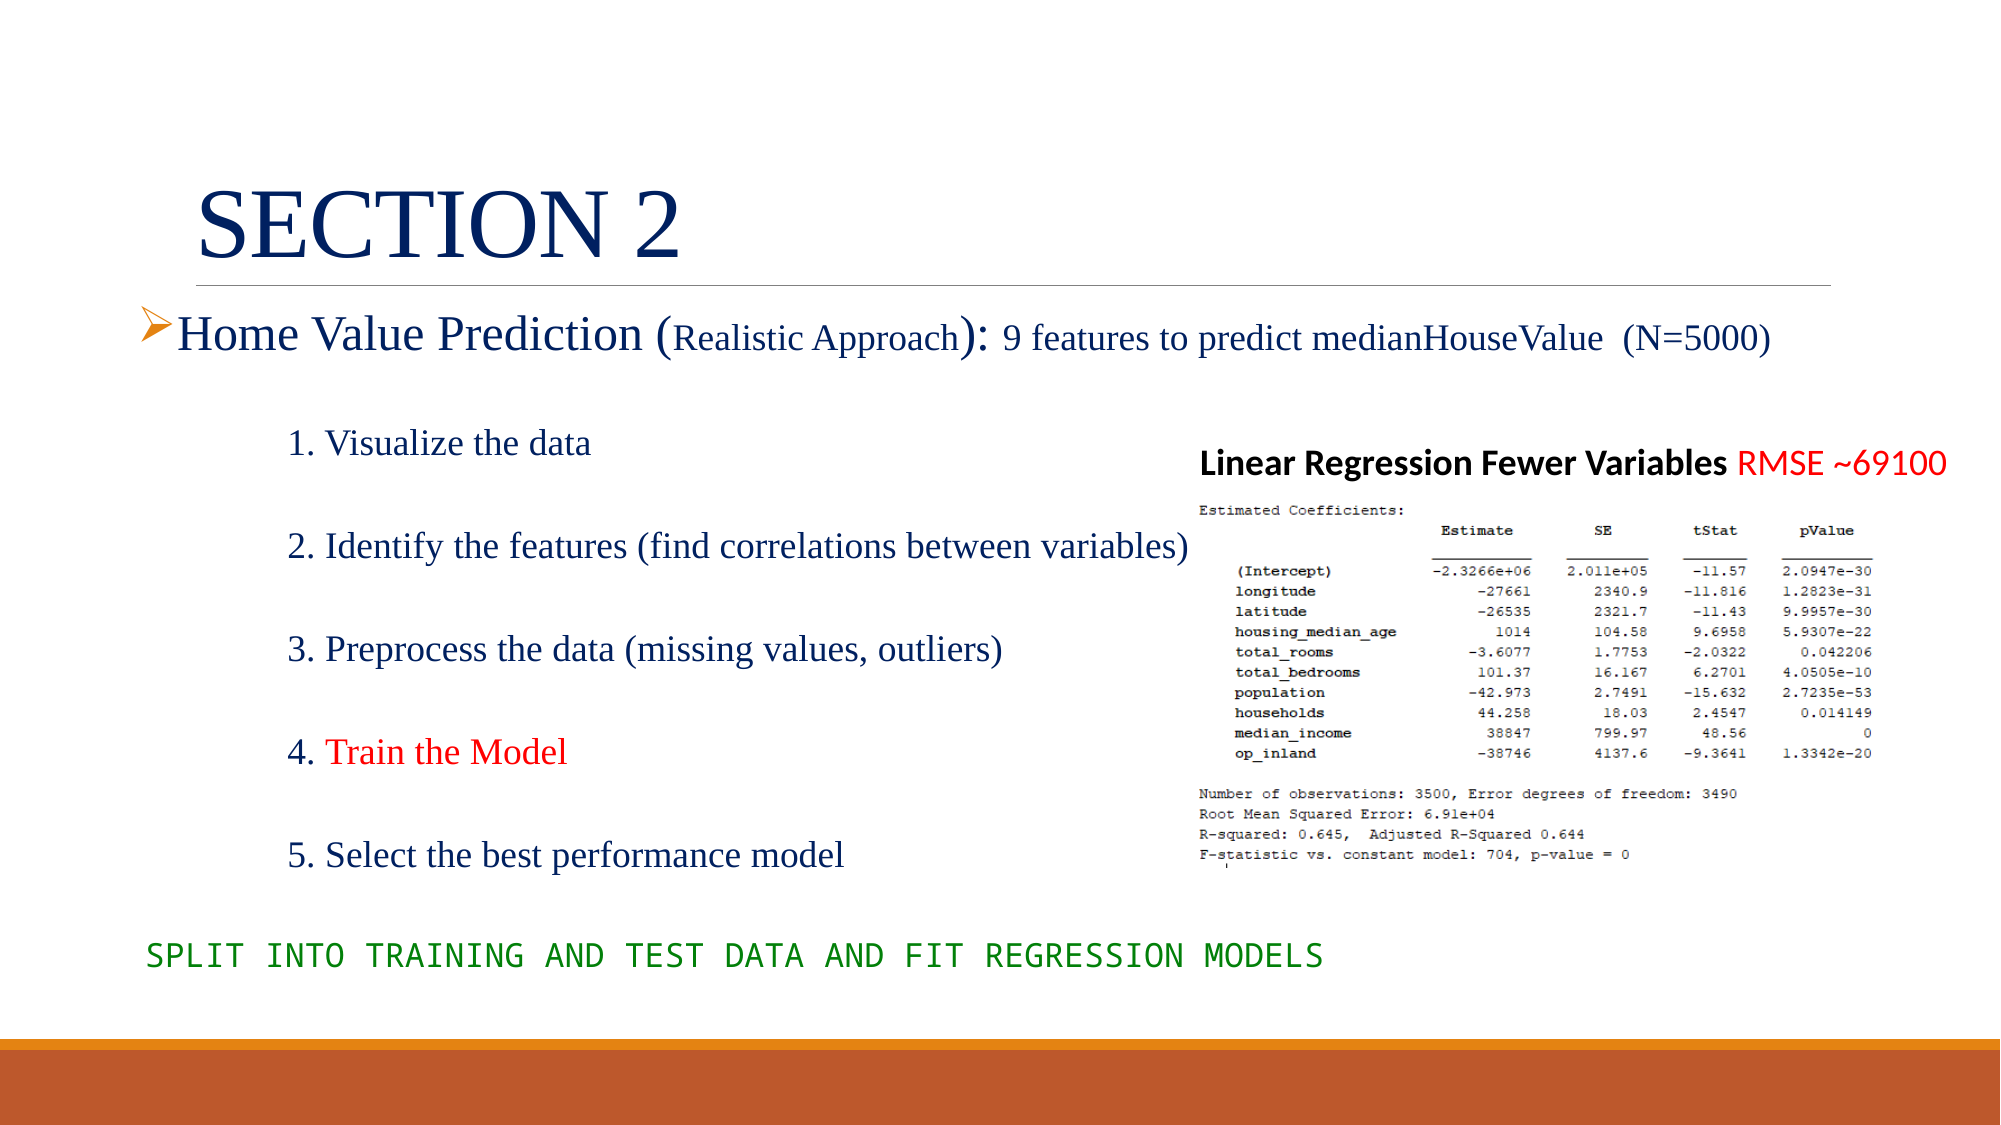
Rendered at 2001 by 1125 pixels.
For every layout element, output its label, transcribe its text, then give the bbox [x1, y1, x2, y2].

list Home Value Prediction (Realistic Approach): 9 features to predict medianHouseValue (N=5000) 1. Visualize the data 2. Identify the features (find correlations between variables) 3. Preprocess the data (missing values, outliers) 4. Train the Model 5. Select the best performance model SPLIT INTO TRAINING AND TEST DATA AND FIT REGRESSION MODELS [137, 299, 1863, 1046]
title SECTION 2 [180, 47, 1830, 285]
picture [1196, 490, 1954, 868]
text_box Linear Regression Fewer Variables RMSE ~69100 [1185, 430, 2000, 491]
